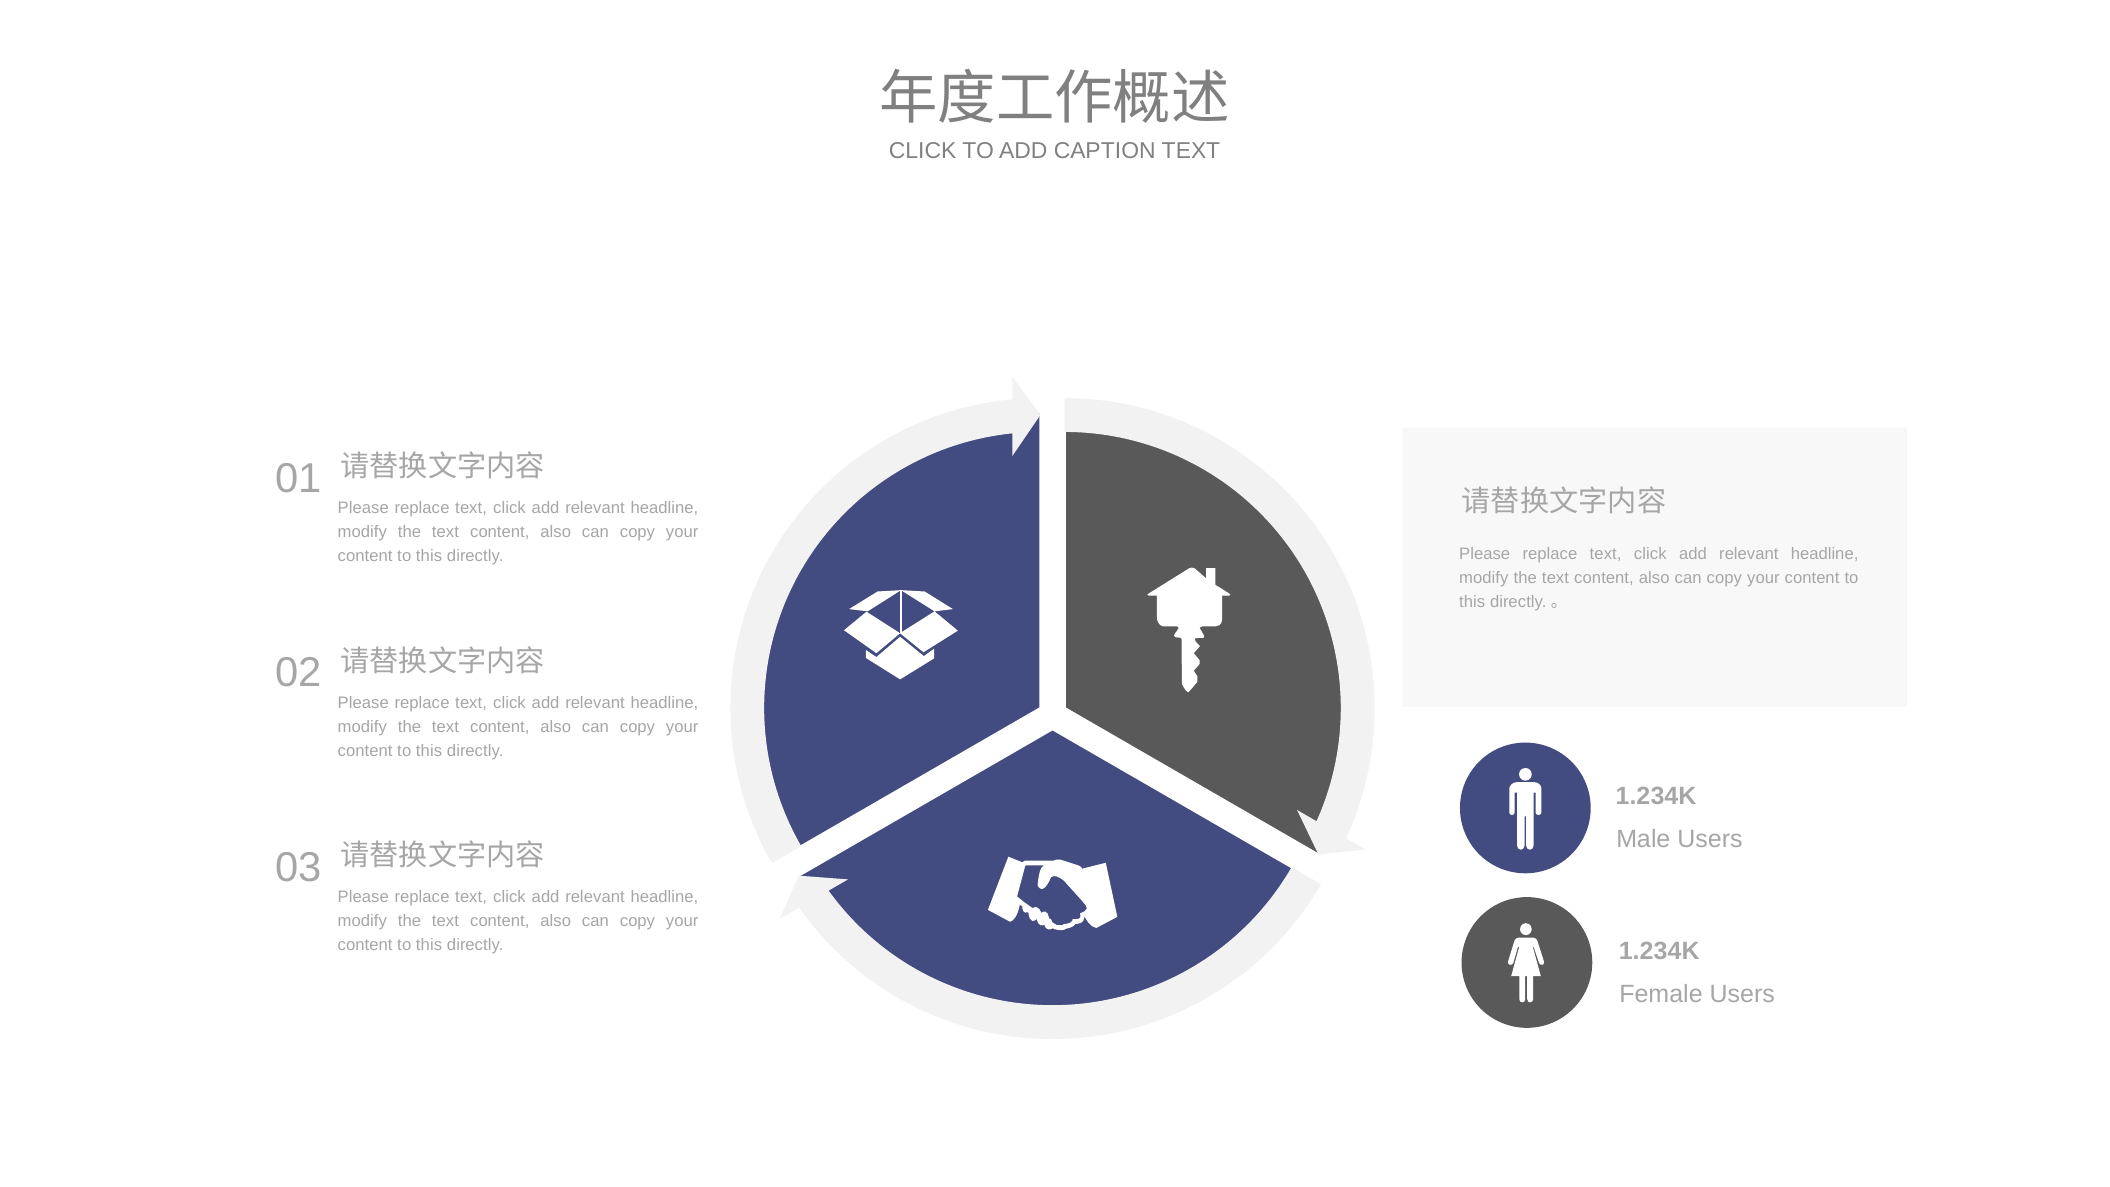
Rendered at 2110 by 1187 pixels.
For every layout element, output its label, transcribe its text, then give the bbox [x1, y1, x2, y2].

text_box 年度工作概述 [865, 60, 1245, 131]
text_box 02 [260, 627, 322, 703]
text_box 01 [260, 433, 322, 509]
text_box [322, 822, 707, 961]
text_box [322, 433, 707, 572]
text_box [844, 590, 958, 680]
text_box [322, 627, 707, 766]
text_box Male Users [1601, 809, 1758, 861]
text_box 1.234K [1603, 920, 1715, 972]
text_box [1459, 742, 1591, 874]
text_box CLICK TO ADD CAPTION TEXT [865, 135, 1245, 163]
text_box 03 [260, 822, 322, 897]
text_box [1461, 897, 1593, 1028]
text_box 1.234K [1600, 766, 1712, 817]
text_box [707, 375, 1398, 1062]
text_box Female Users [1604, 963, 1791, 1015]
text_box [1402, 427, 1907, 707]
